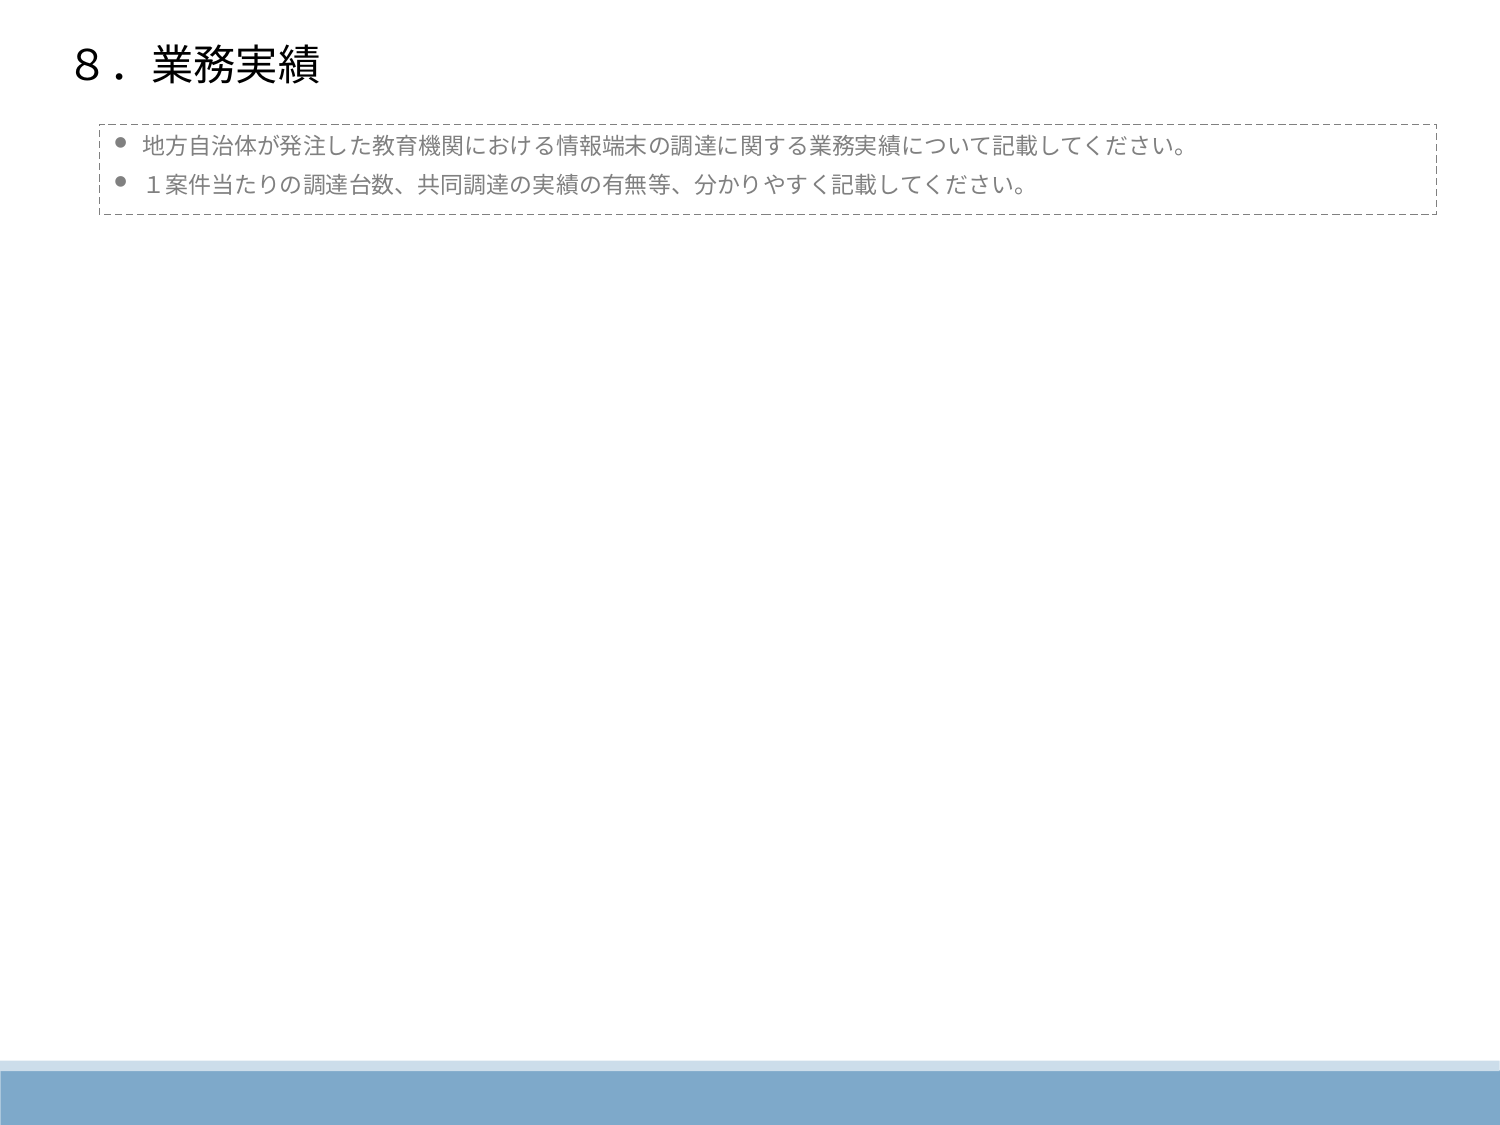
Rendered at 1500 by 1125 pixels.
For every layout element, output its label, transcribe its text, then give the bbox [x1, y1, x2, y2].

text_box 地方自治体が発注した教育機関における情報端末の調達に関する業務実績について記載してください。 １案件当たりの調達台数、共同調達の実績の有無等、分かりやすく記載してください。 [99, 124, 1437, 215]
text_box ８．業務実績 [52, 30, 1275, 96]
